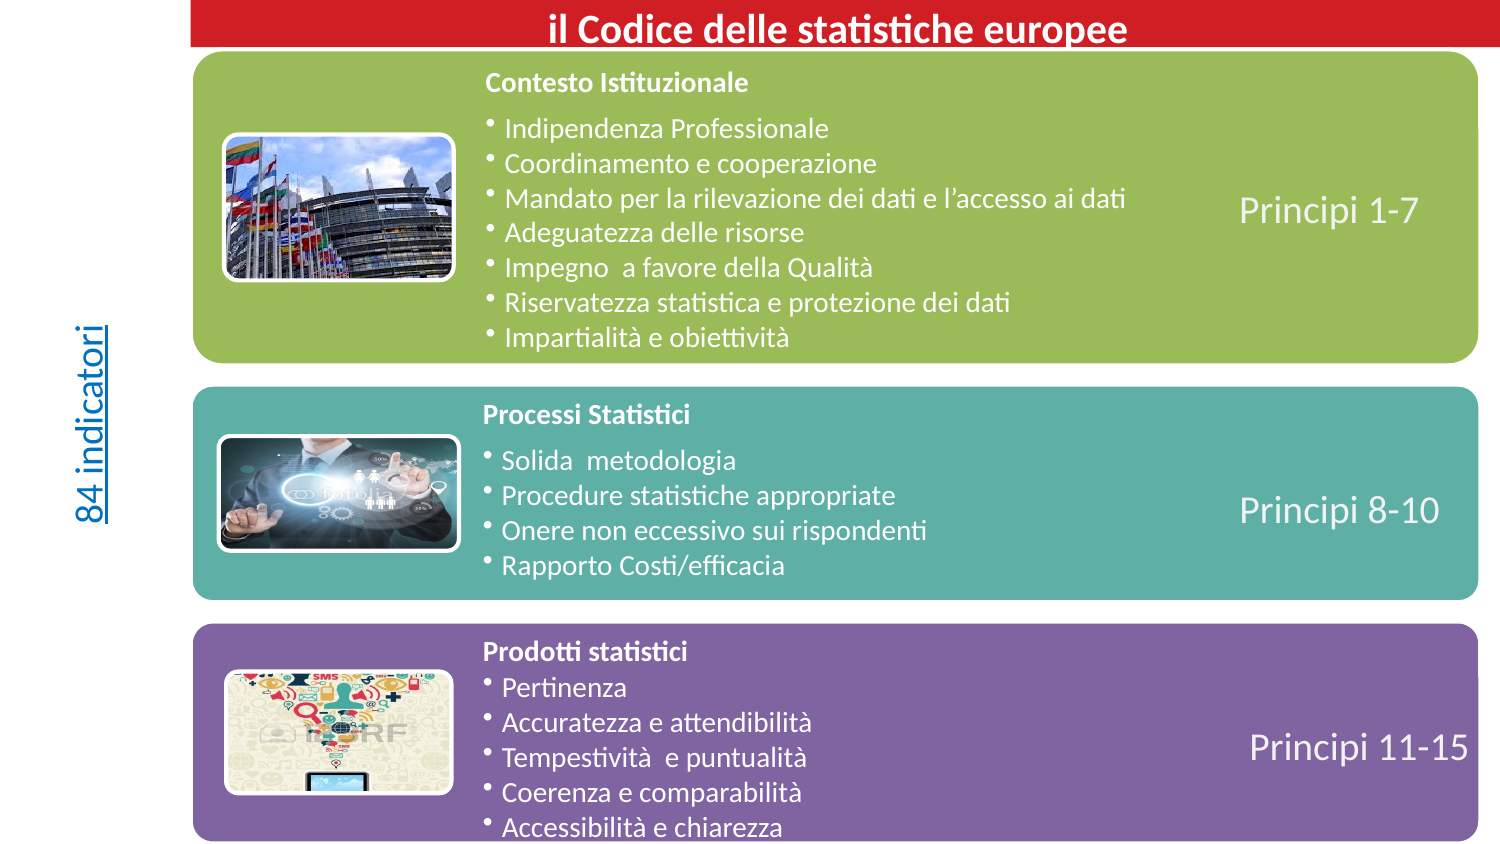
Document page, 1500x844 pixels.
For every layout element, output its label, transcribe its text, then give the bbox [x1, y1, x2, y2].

text_box 84 indicatori [55, 309, 118, 540]
text_box il Codice delle statistiche europee [214, 2, 1463, 47]
text_box [190, 0, 1500, 48]
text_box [190, 49, 1481, 844]
